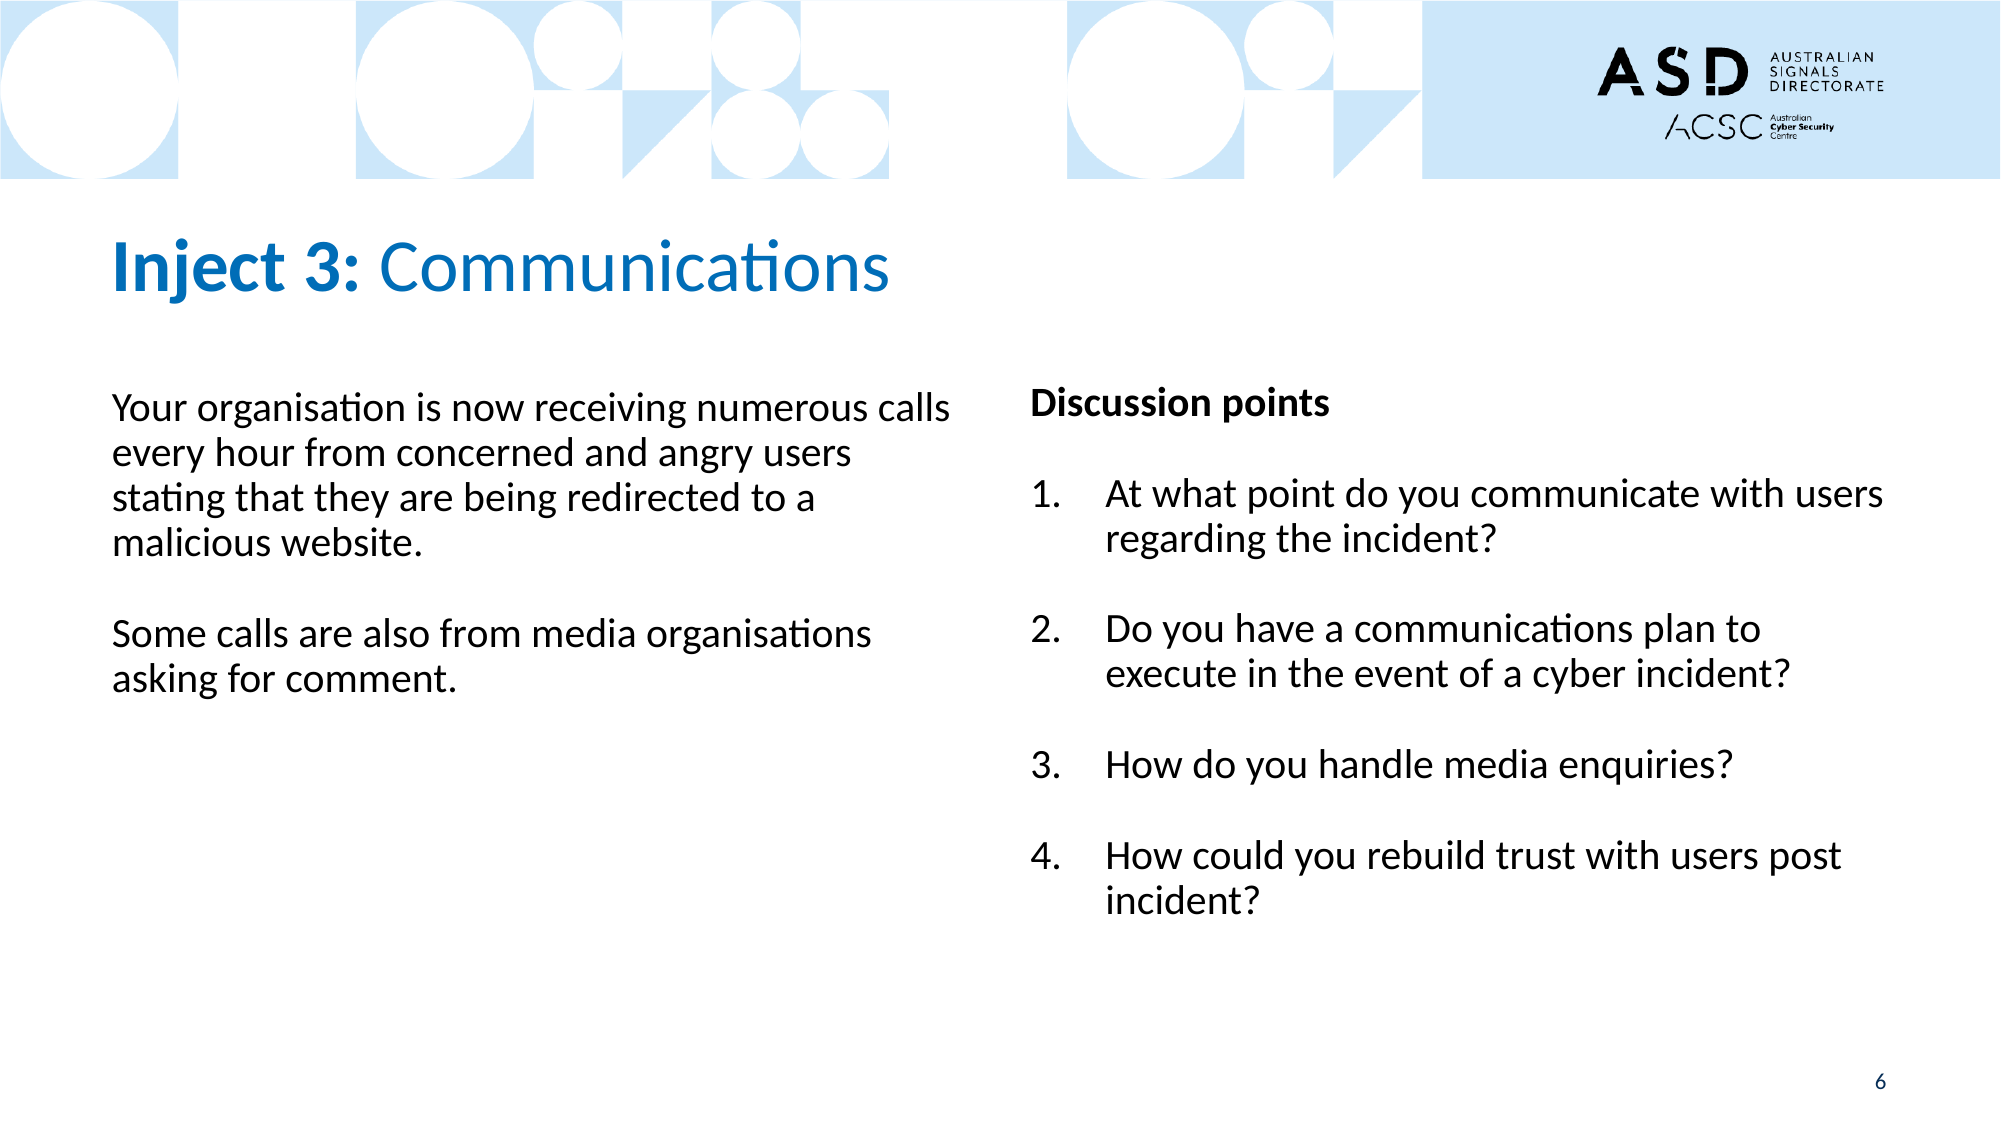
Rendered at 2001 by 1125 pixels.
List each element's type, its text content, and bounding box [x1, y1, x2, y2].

slide_number 6 [1799, 1050, 1902, 1111]
list Your organisation is now receiving numerous calls every hour from concerned and angry users stating that they are being redirected to a malicious website. Some calls are also from media organisations asking for comment. [96, 378, 983, 1007]
list Discussion points At what point do you communicate with users regarding the incident? Do you have a communications plan to execute in the event of a cyber incident? How do you handle media enquiries? How could you rebuild trust with users post incident? [1015, 372, 1902, 1011]
title Inject 3: Communications [96, 207, 1902, 328]
picture [0, 0, 2001, 179]
